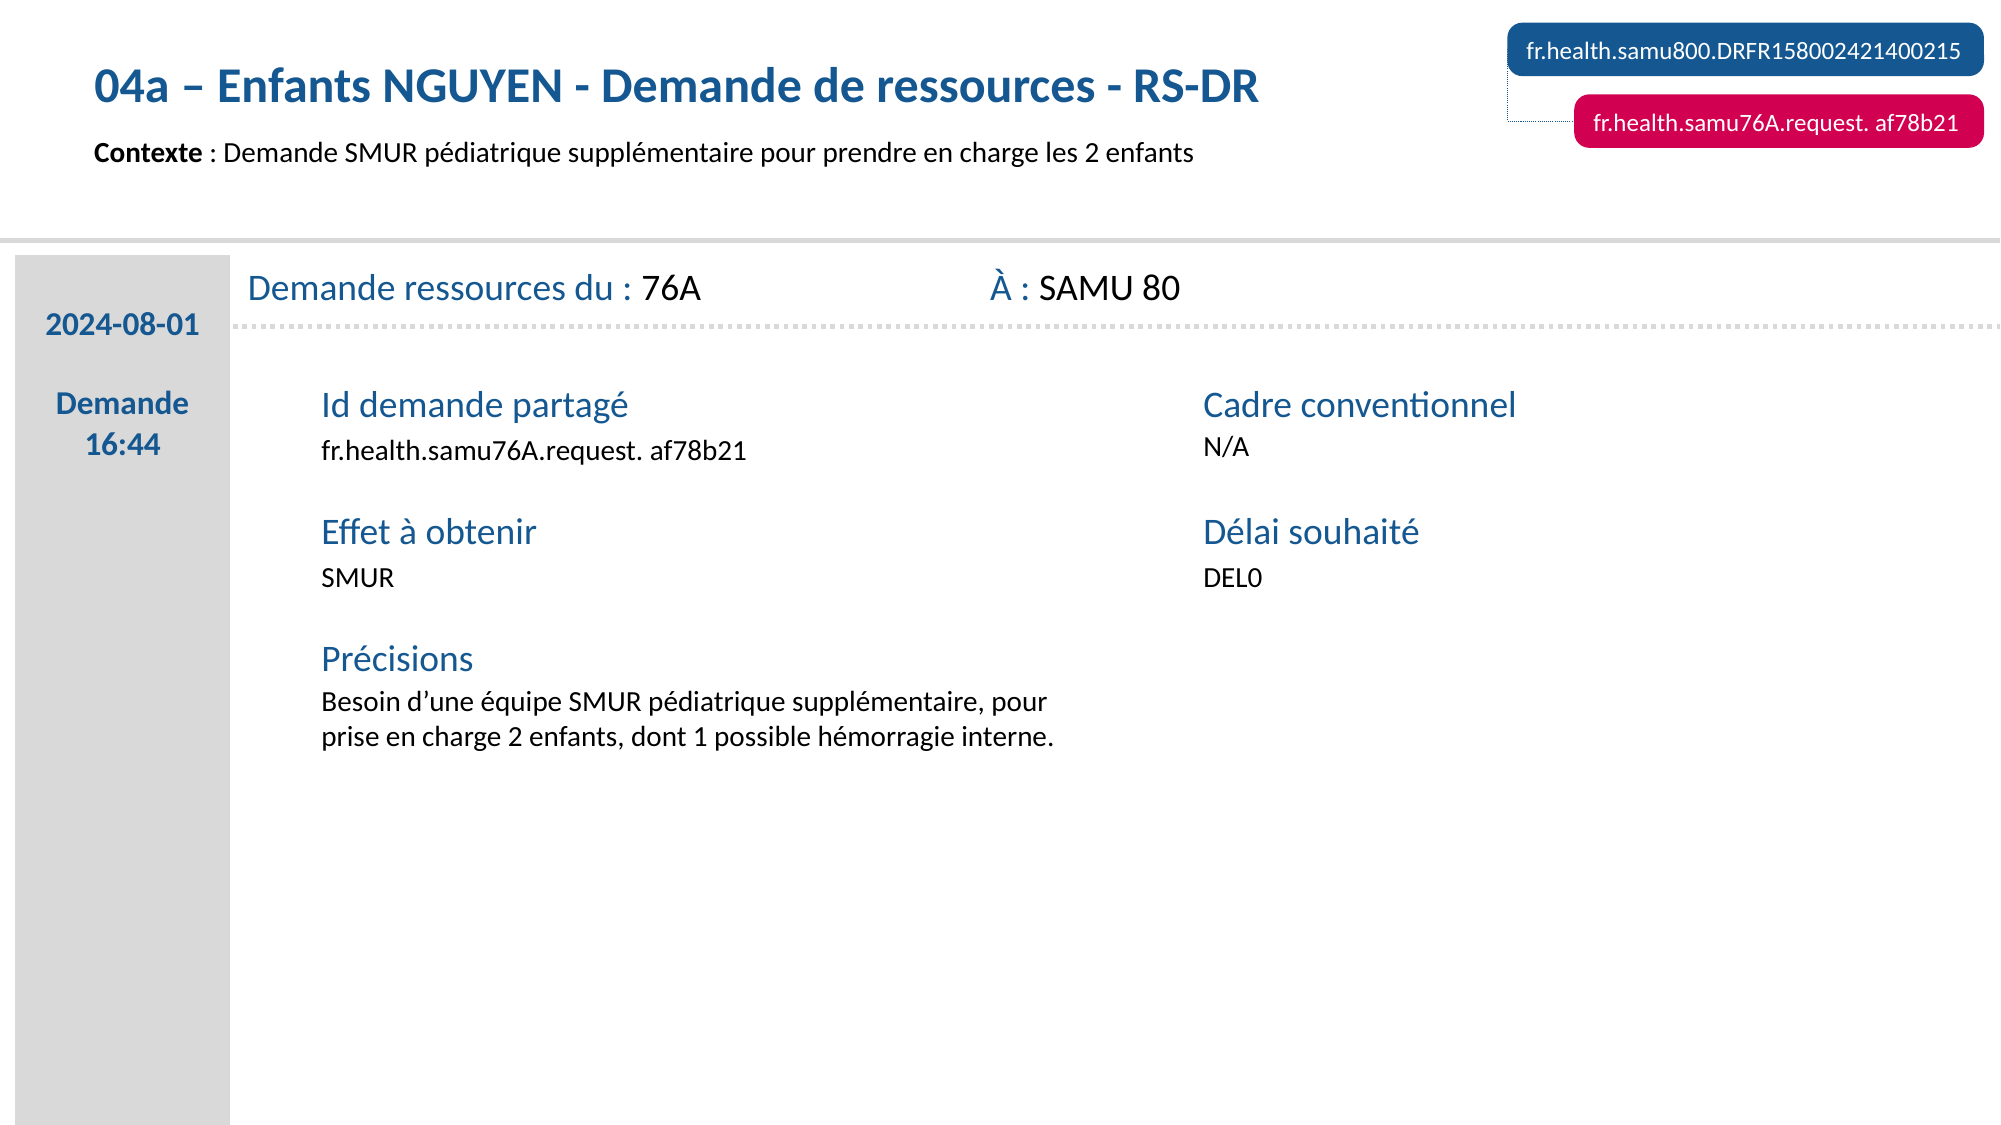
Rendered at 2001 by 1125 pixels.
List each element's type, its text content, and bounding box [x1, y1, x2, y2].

text_box 04a – Enfants NGUYEN - Demande de ressources - RS-DR [79, 45, 1507, 121]
text_box fr.health.samu76A.request. af78b21 [1574, 94, 1985, 148]
text_box N/A [1188, 419, 1861, 470]
text_box fr.health.samu800.DRFR158002421400215 [1507, 22, 1985, 77]
text_box Délai souhaité [1188, 499, 1526, 550]
text_box Effet à obtenir [306, 499, 900, 550]
text_box Demande ressources du : 76A [233, 256, 735, 316]
text_box Contexte : Demande SMUR pédiatrique supplémentaire pour prendre en charge les 2 enfants [79, 126, 1481, 176]
text_box fr.health.samu76A.request. af78b21 [306, 424, 958, 474]
text_box SMUR [306, 550, 958, 601]
text_box Précisions [306, 626, 649, 674]
text_box Cadre conventionnel [1188, 372, 1554, 419]
text_box Besoin d’une équipe SMUR pédiatrique supplémentaire, pour prise en charge 2 enfants, dont 1 possible hémorragie interne. [306, 674, 1080, 760]
text_box Id demande partagé [306, 372, 900, 424]
text_box 2024-08-01 Demande 16:44 [15, 255, 230, 1125]
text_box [1507, 49, 1575, 122]
text_box DEL0 [1188, 550, 1861, 601]
text_box À : SAMU 80 [834, 256, 1337, 316]
